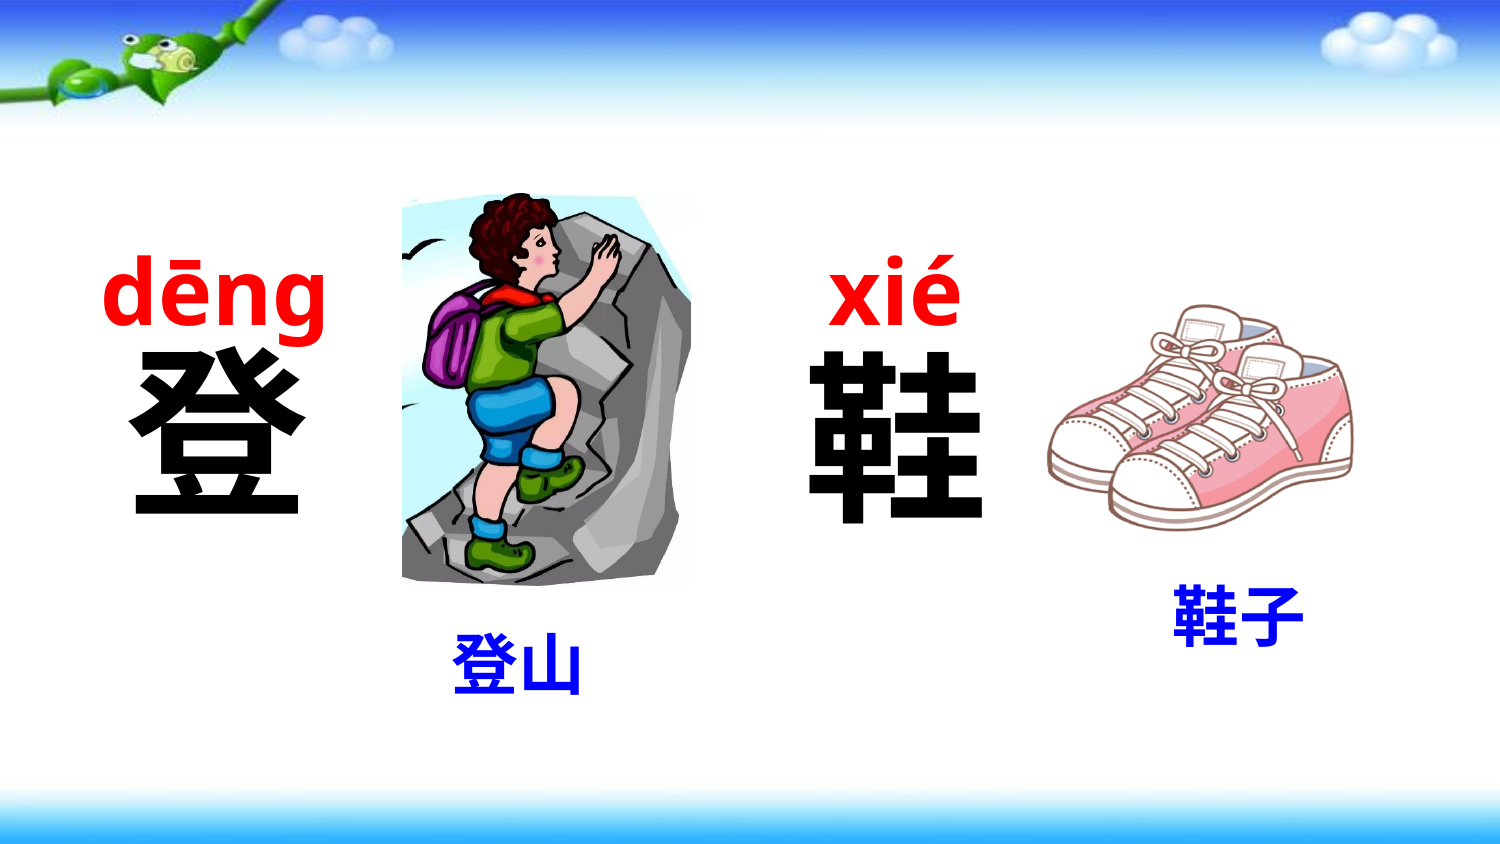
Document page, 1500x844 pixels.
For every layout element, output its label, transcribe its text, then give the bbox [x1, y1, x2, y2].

text_box xié [814, 226, 980, 351]
text_box 鞋子 [1157, 585, 1400, 662]
text_box 登山 [437, 615, 604, 710]
text_box 鞋 [790, 316, 998, 551]
picture [0, 0, 1500, 844]
text_box 登 [110, 351, 324, 546]
text_box dēnɡ [85, 226, 346, 351]
